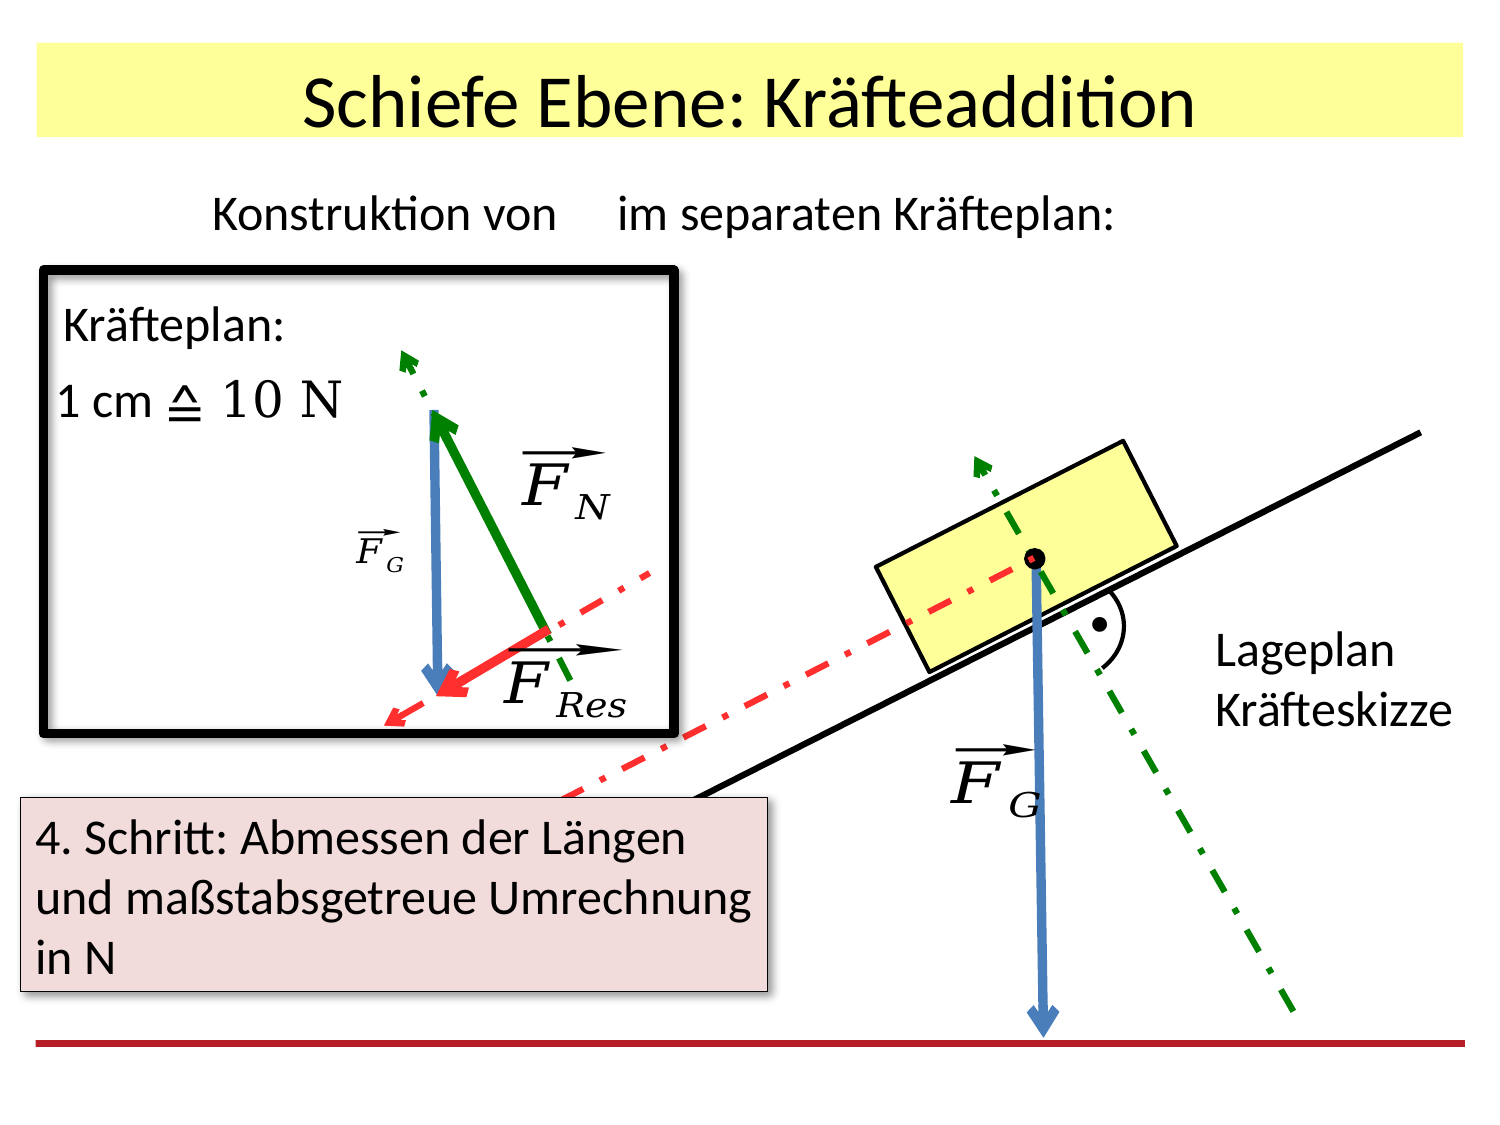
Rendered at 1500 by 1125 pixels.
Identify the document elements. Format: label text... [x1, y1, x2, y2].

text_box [42, 269, 675, 734]
title Schiefe Ebene: Kräfteaddition [75, 45, 1425, 233]
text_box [435, 628, 550, 697]
text_box Lageplan Kräfteskizze [1426, 608, 1469, 744]
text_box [432, 409, 548, 630]
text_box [383, 572, 650, 726]
text_box 4. Schritt: Abmessen der Längen und maßstabsgetreue Umrechnung in N [20, 797, 414, 992]
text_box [419, 432, 1421, 1039]
